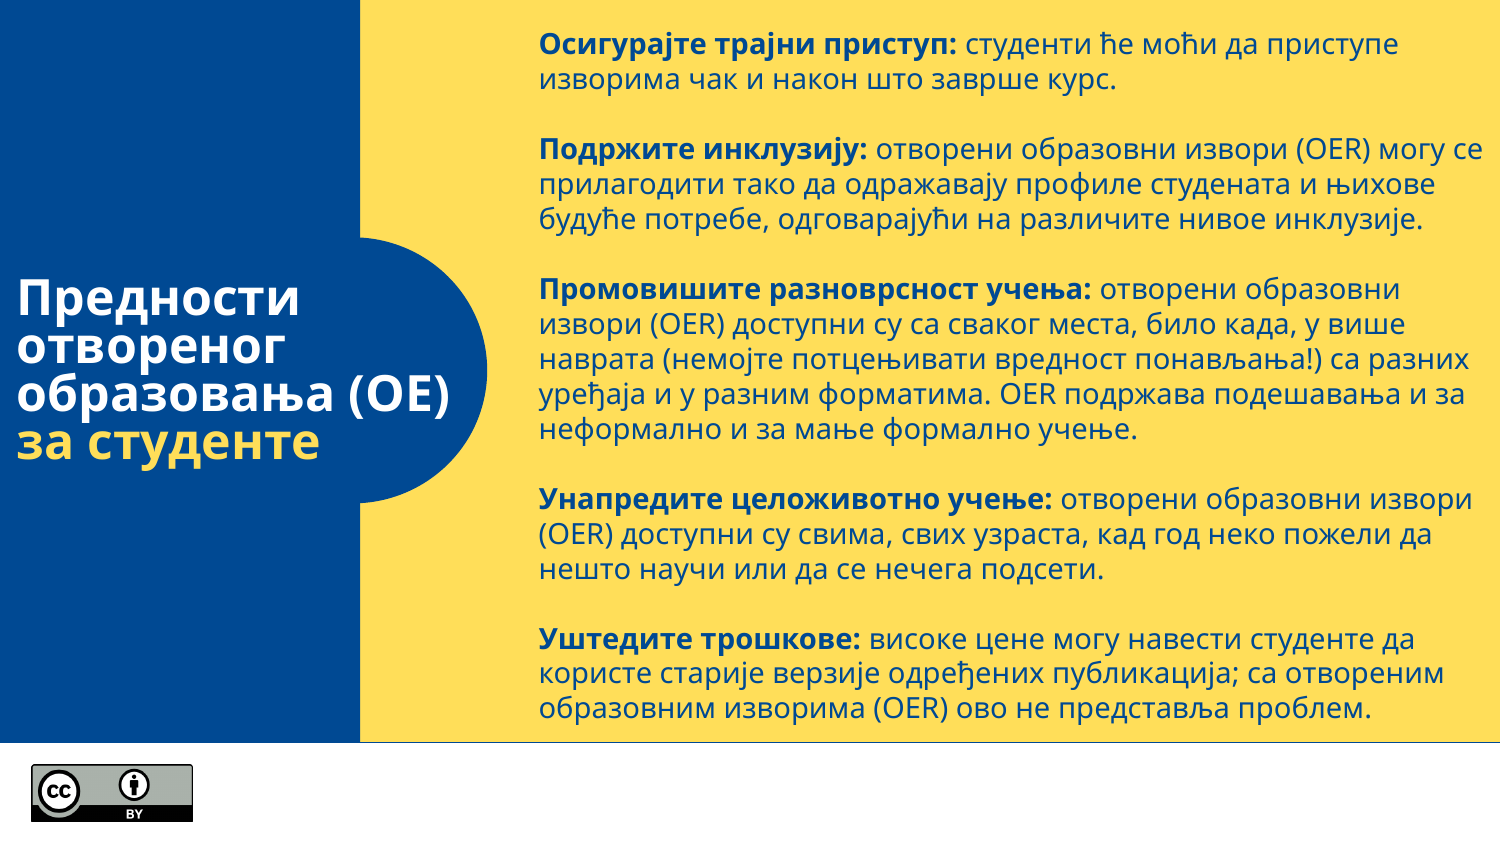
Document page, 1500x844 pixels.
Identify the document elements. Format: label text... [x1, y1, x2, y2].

text_box [274, 237, 431, 262]
picture [31, 764, 193, 822]
text_box Предности отвореног образовања (ОЕ) за студенте [1, 262, 488, 485]
text_box [0, 749, 1500, 844]
text_box Осигурајте трајни приступ: студенти ће моћи да приступе изворима чак и након што заврше курс. Подржите инклузију: отворени образовни извори (OER) могу се прилагодити тако да одражавају профиле студената и њихове будуће потребе, одговарајући на различите нивое инклузије. Промовишите разноврсност учења: отворени образовни извори (OER) доступни су са сваког места, било када, у више наврата (немојте потцењивати вредност понављања!) са разних уређаја и у разним форматима. OER подржава подешавања и за неформално и за мање формално учење. Унапредите целоживотно учење: отворени образовни извори (OER) доступни су свима, свих узраста, кад год неко пожели да нешто научи или да се нечега подсети. Уштедите трошкове: високе цене могу навести студенте да користе старије верзије одређених публикација; са отвореним образовним изворима (OER) ово не представља проблем. [523, 10, 1500, 740]
text_box [0, 0, 361, 741]
text_box [284, 485, 421, 504]
